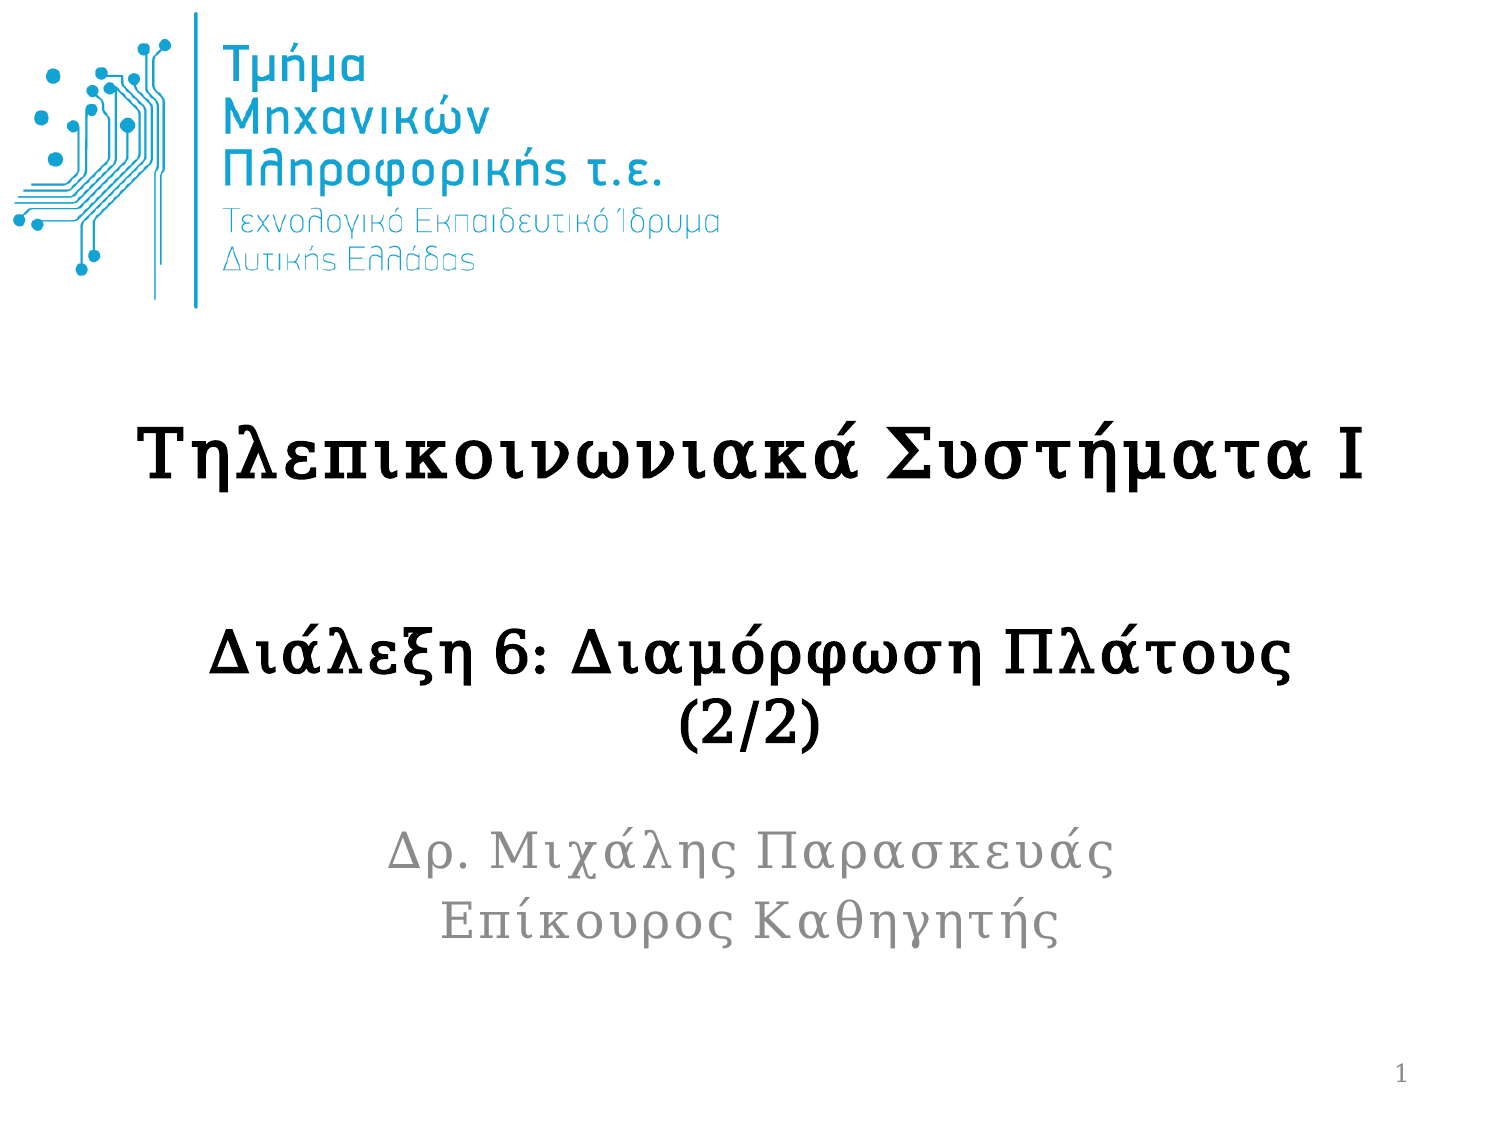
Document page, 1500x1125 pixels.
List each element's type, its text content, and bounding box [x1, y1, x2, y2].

title Τηλεπικοινωνιακά Συστήματα Ι [112, 361, 1388, 539]
text_box Διάλεξη 6: Διαμόρφωση Πλάτους (2/2) [112, 593, 1388, 776]
picture [5, 7, 739, 312]
subtitle Δρ. Μιχάλης Παρασκευάς Επίκουρος Καθηγητής [225, 810, 1275, 1024]
slide_number 1 [1074, 1042, 1425, 1103]
